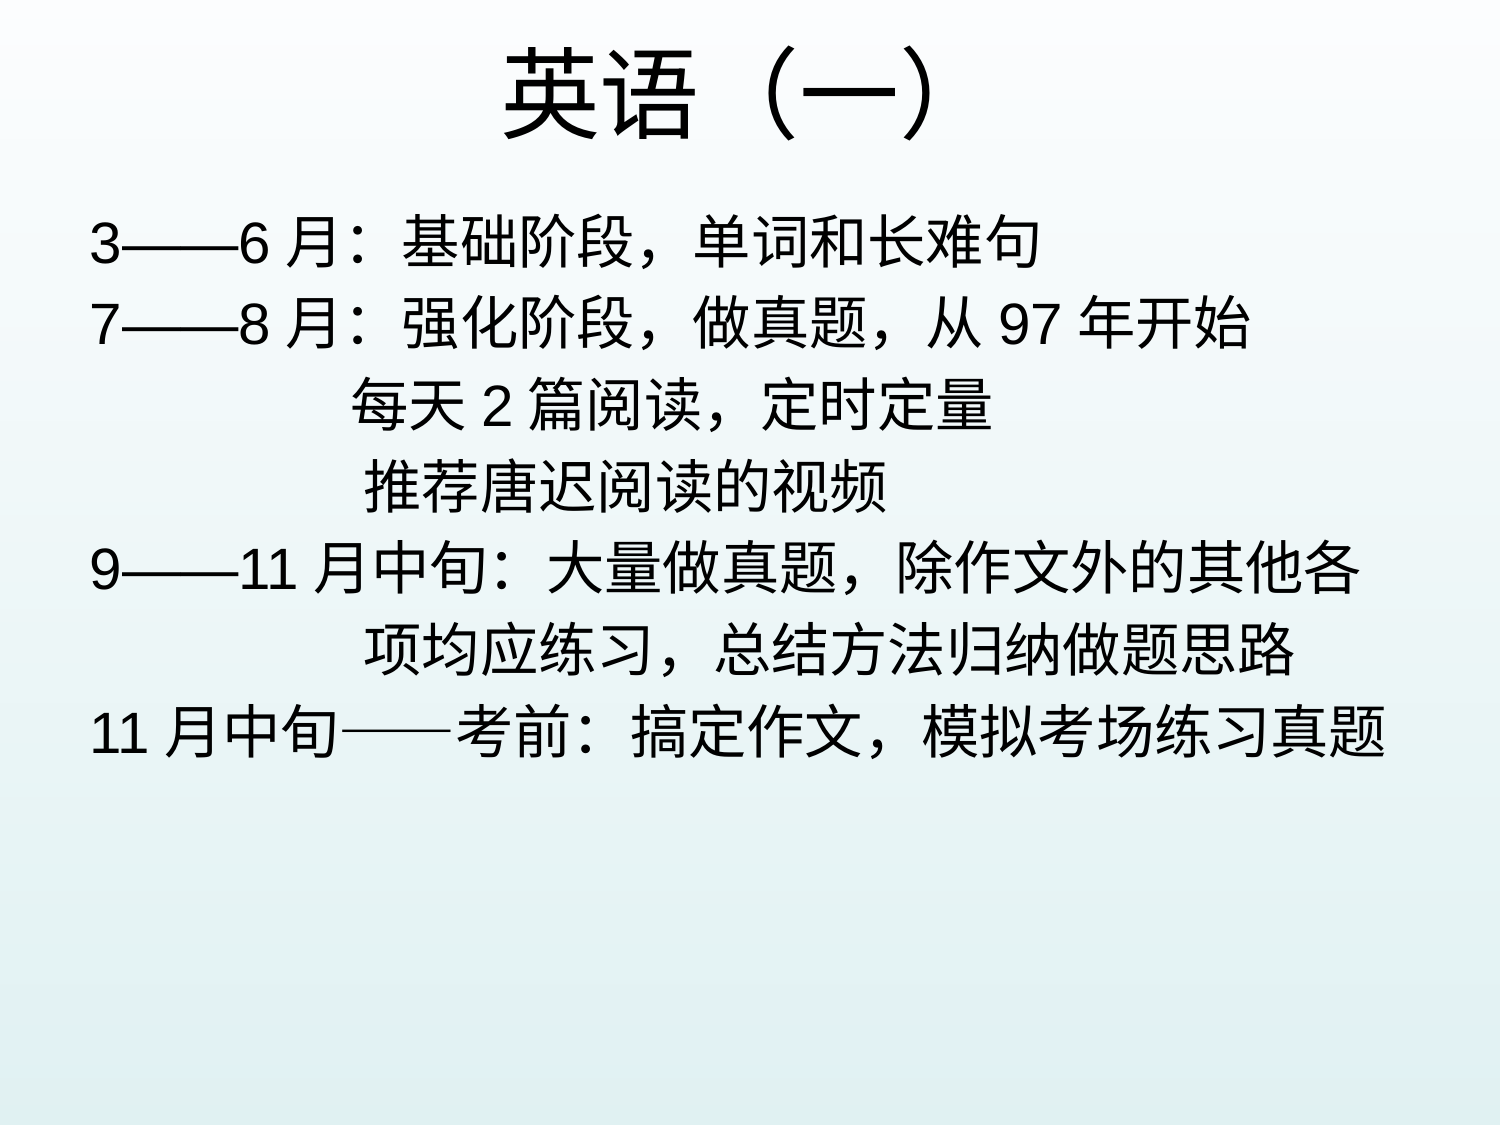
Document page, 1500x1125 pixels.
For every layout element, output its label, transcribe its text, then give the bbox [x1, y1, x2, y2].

title 英语（一） [74, 44, 1426, 138]
list 3——6月：基础阶段，单词和长难句 7——8月：强化阶段，做真题，从97年开始 每天2篇阅读，定时定量 推荐唐迟阅读的视频 9——11月中旬：大量做真题，除作文外的其他各 项均应练习，总结方法归纳做题思路 11月中旬——考前：搞定作文，模拟考场练习真题 [74, 197, 1426, 1006]
